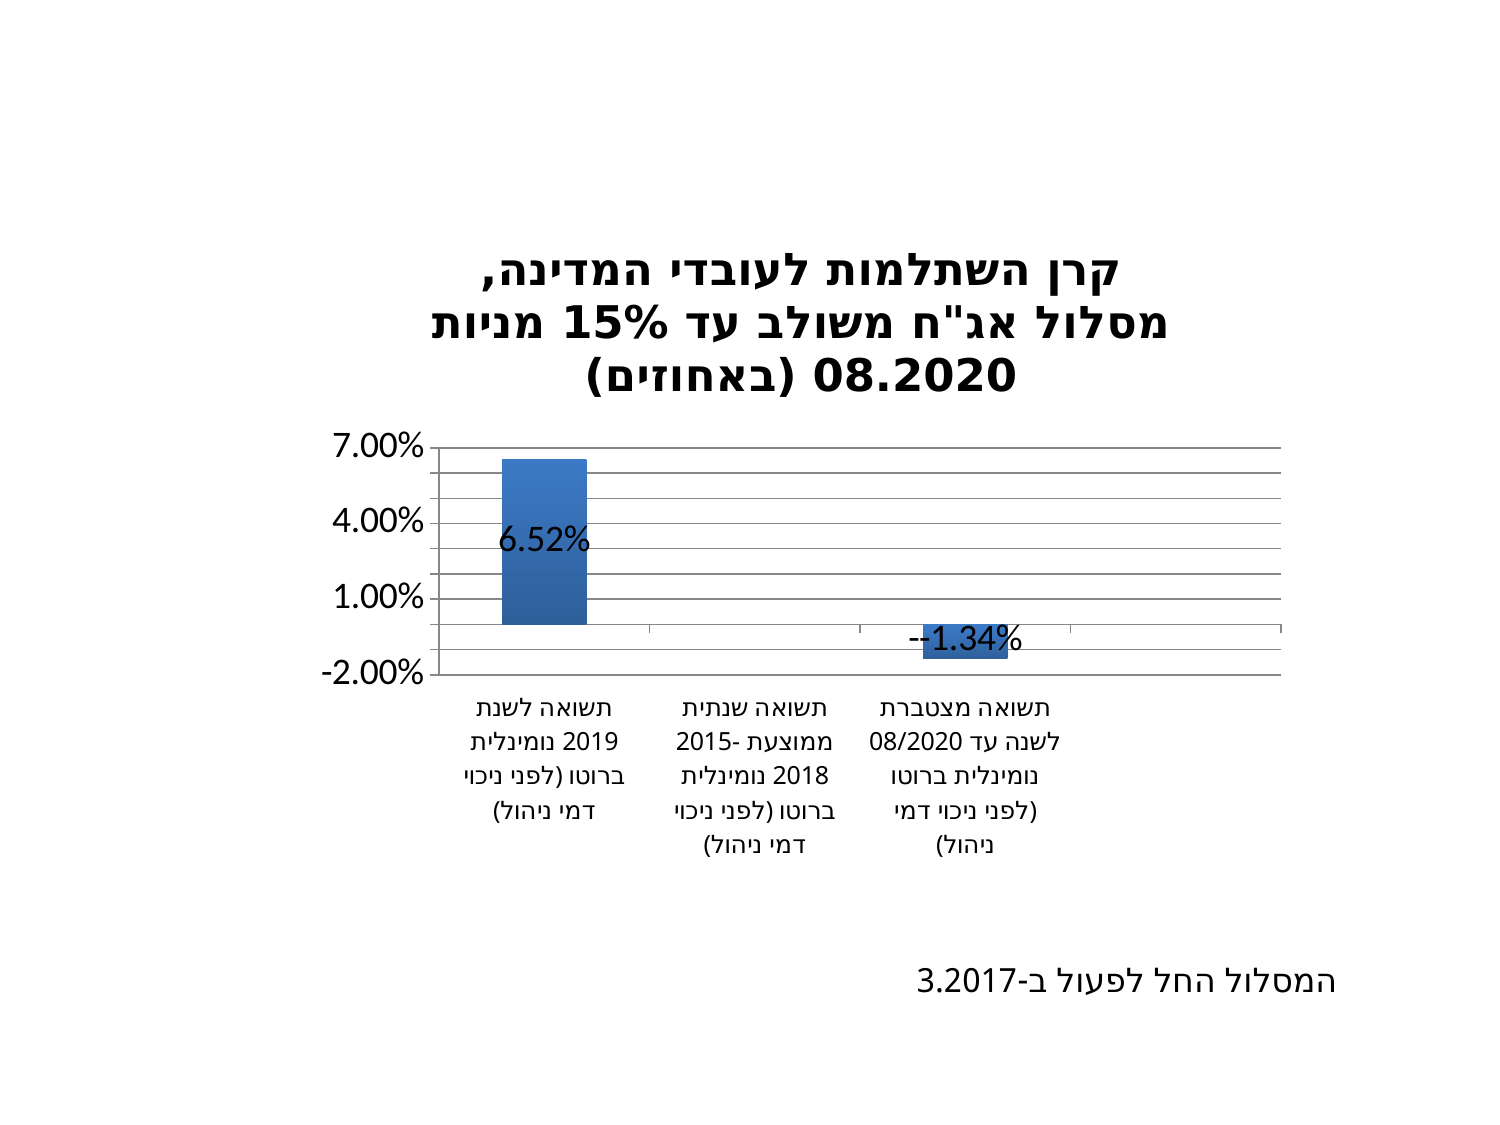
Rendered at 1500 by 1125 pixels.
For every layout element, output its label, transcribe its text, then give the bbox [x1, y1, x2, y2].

text_box המסלול החל לפעול ב-3.2017 [844, 952, 1353, 1007]
chart [300, 207, 1302, 875]
